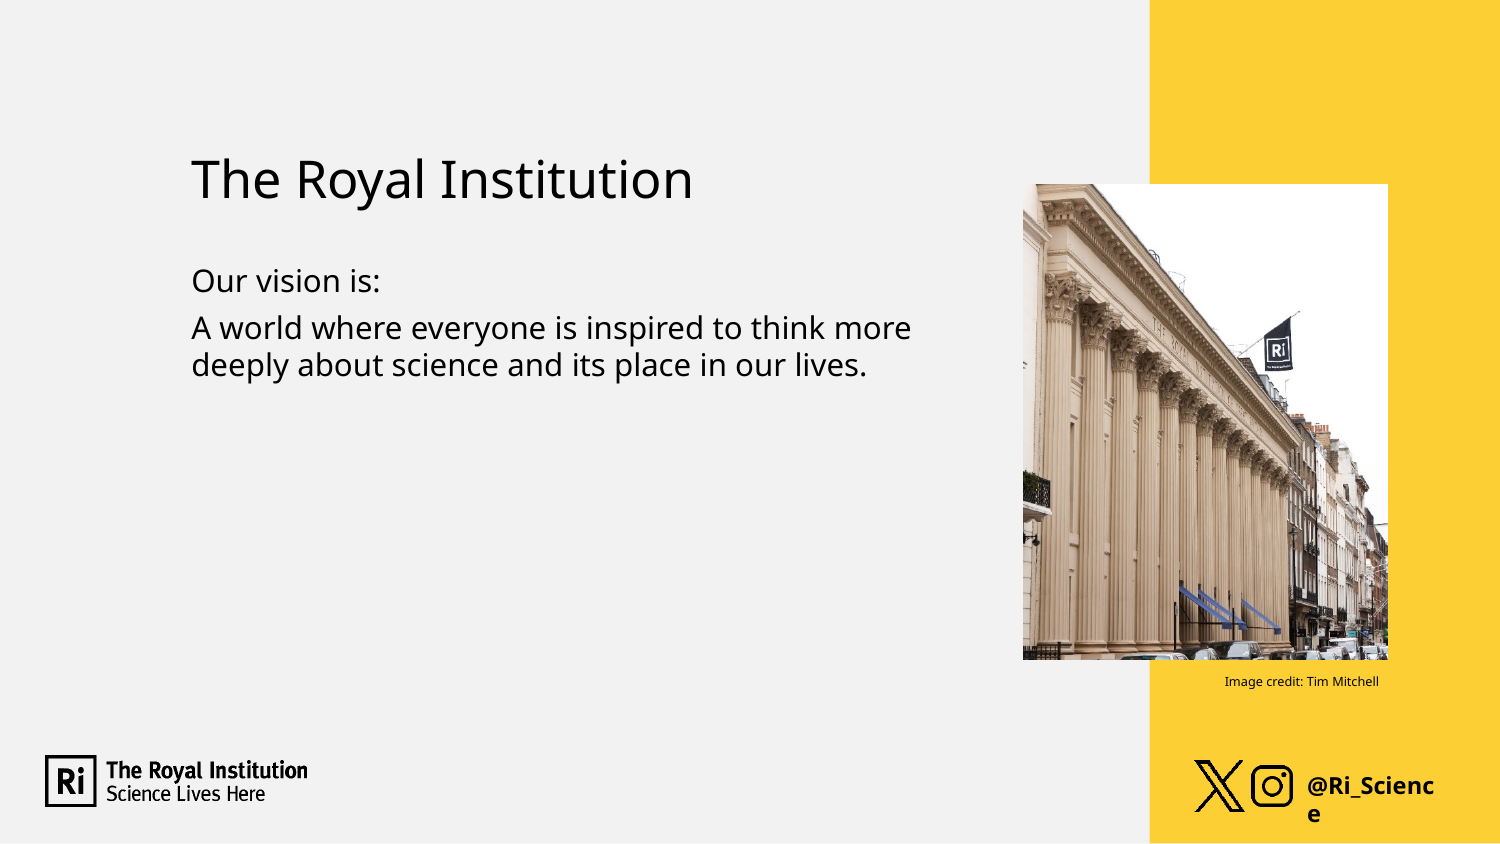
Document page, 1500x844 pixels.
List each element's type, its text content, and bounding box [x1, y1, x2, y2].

text_box Our vision is: A world where everyone is inspired to think more deeply about science and its place in our lives. [176, 253, 949, 391]
picture [45, 755, 307, 807]
text_box The Royal Institution [176, 138, 868, 216]
text_box Image credit: Tim Mitchell [1209, 666, 1395, 697]
picture [1194, 760, 1245, 812]
picture [1251, 765, 1293, 807]
picture [1022, 184, 1388, 660]
